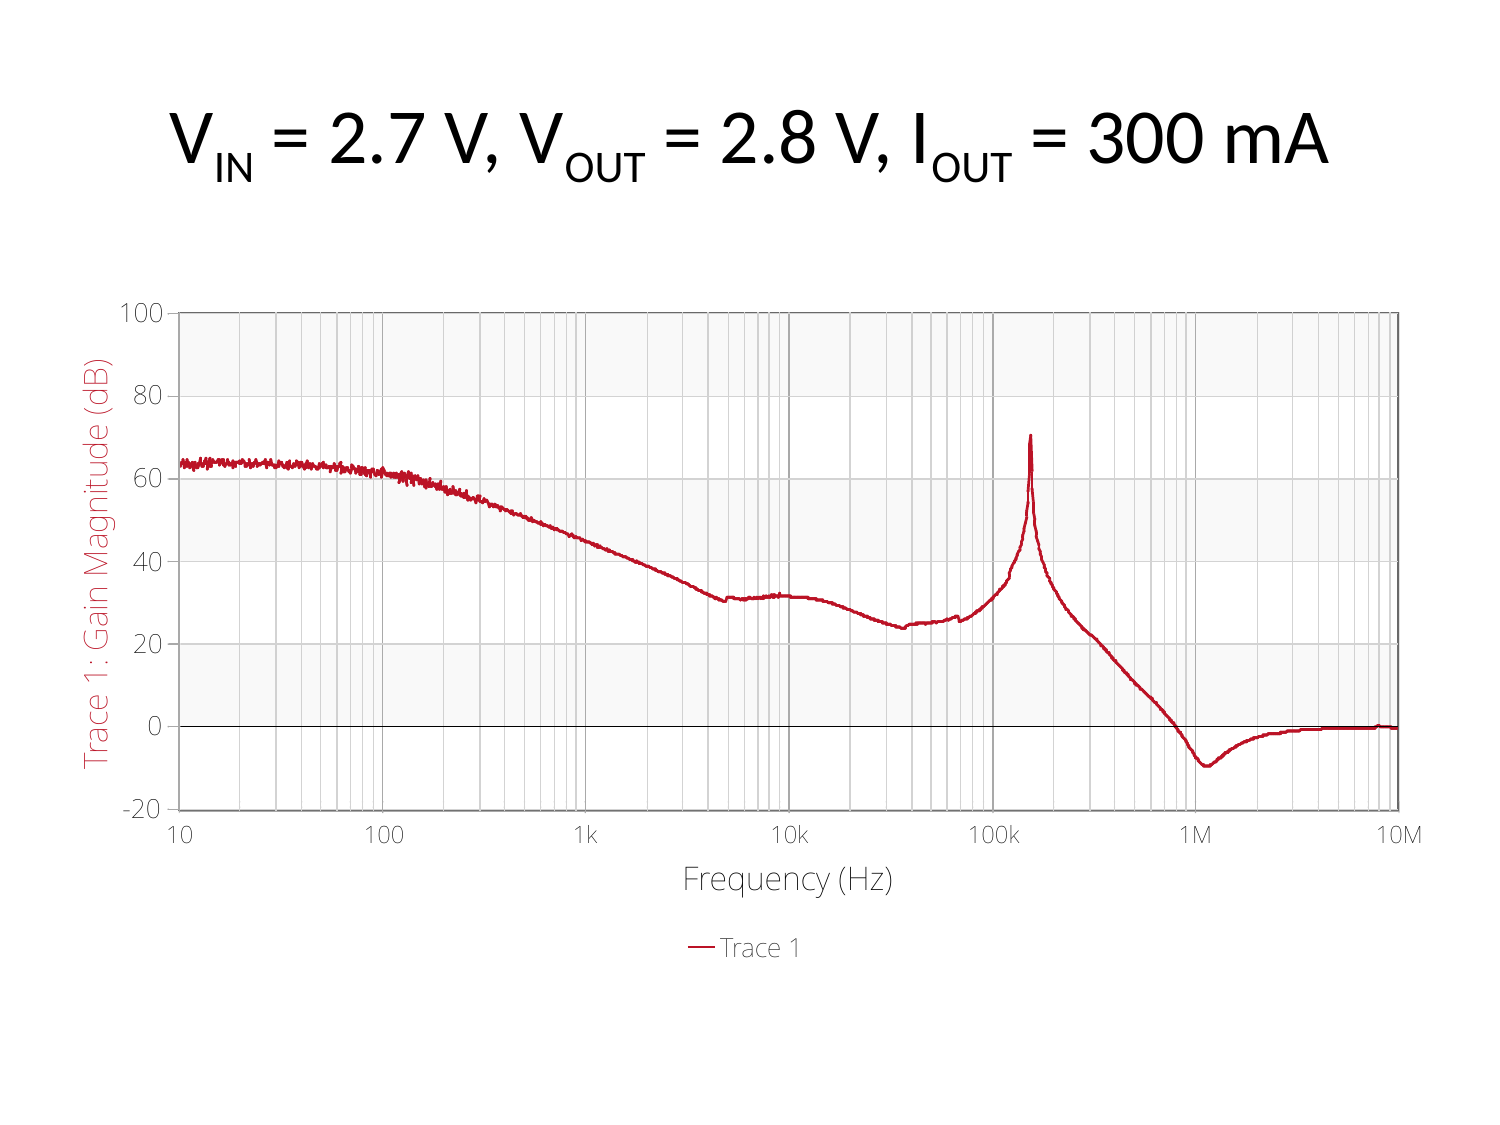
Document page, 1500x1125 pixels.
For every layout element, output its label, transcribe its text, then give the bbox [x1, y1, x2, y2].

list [74, 296, 1426, 972]
title VIN = 2.7 V, VOUT = 2.8 V, IOUT = 300 mA [75, 45, 1425, 233]
